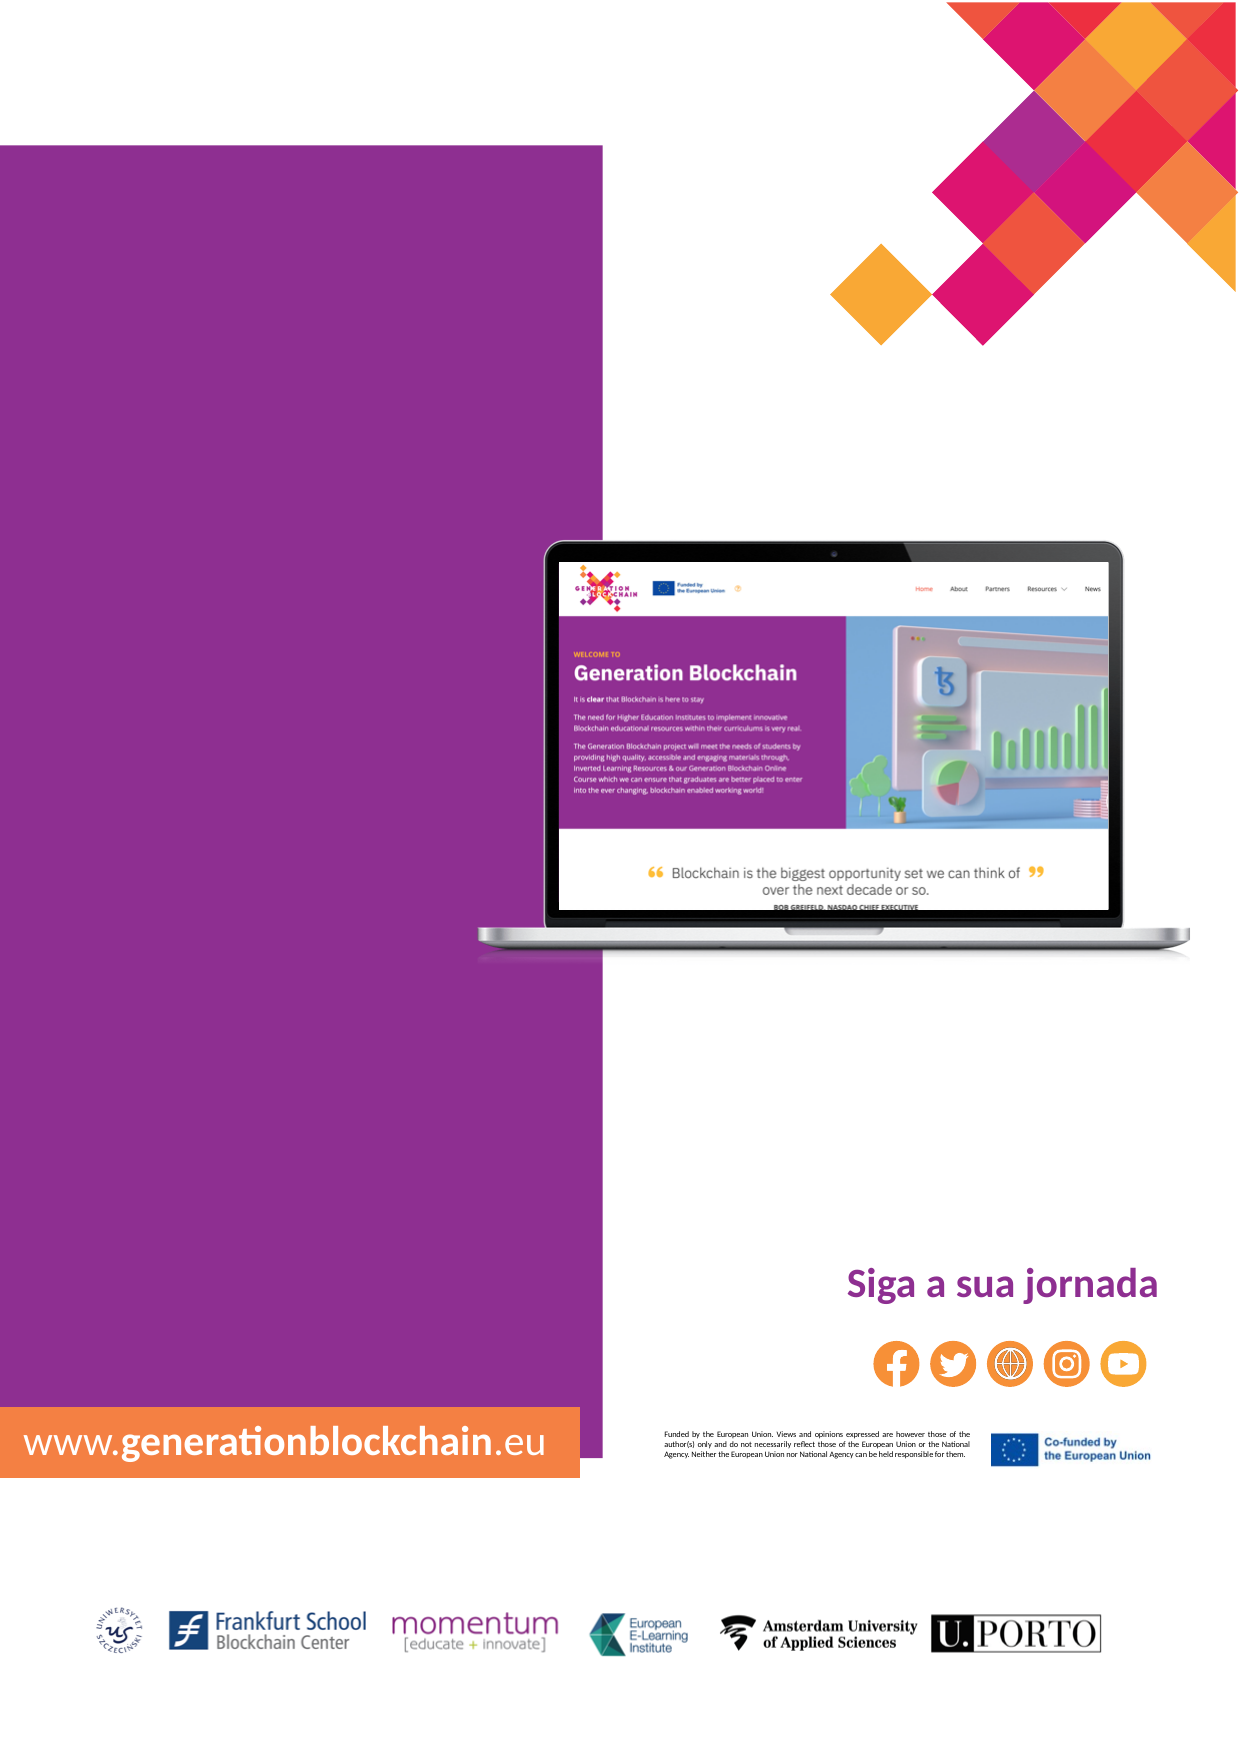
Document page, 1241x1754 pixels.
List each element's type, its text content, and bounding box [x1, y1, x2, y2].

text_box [1100, 1340, 1147, 1387]
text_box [986, 1340, 1033, 1387]
picture [559, 562, 1108, 910]
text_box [1043, 1340, 1090, 1387]
picture [67, 1585, 1113, 1677]
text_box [930, 1340, 977, 1387]
list www.generationblockchain.eu [8, 1406, 563, 1506]
picture [991, 1431, 1152, 1469]
text_box Siga a sua jornada [639, 1247, 1174, 1362]
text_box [443, 521, 1216, 992]
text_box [873, 1340, 920, 1387]
